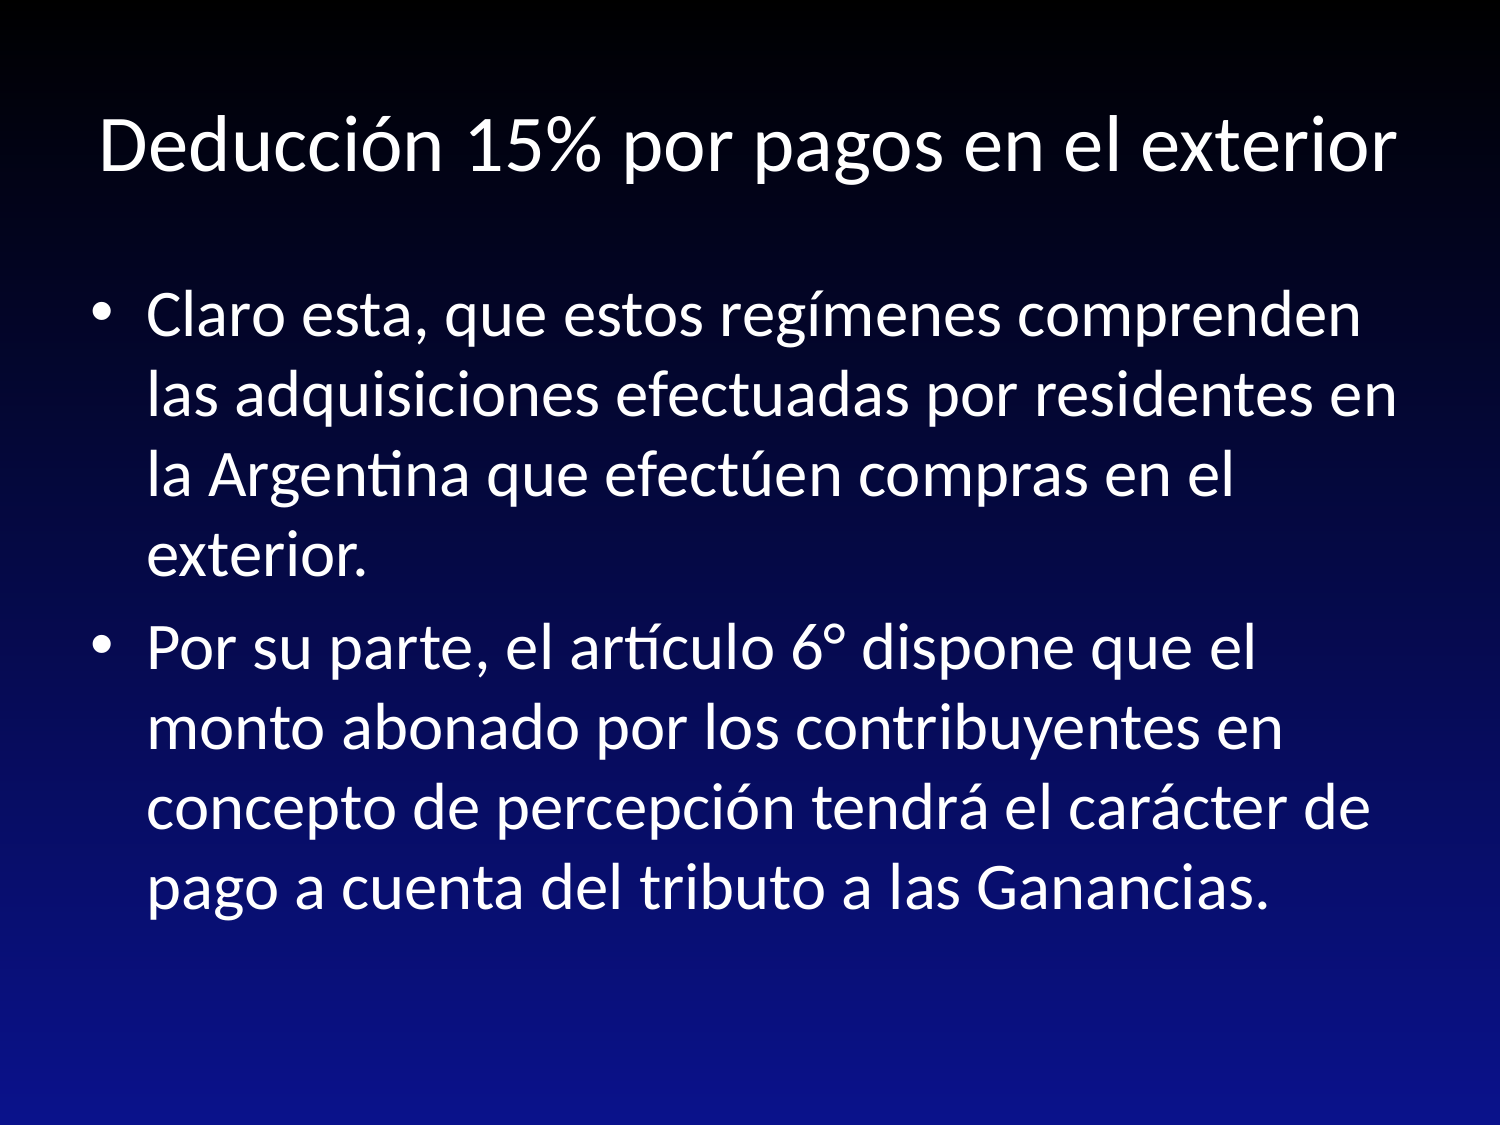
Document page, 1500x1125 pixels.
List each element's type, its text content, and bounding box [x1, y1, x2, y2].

title Deducción 15% por pagos en el exterior [74, 44, 1426, 233]
list Claro esta, que estos regímenes comprenden las adquisiciones efectuadas por residentes en la Argentina que efectúen compras en el exterior. Por su parte, el artículo 6° dispone que el monto abonado por los contribuyentes en concepto de percepción tendrá el carácter de pago a cuenta del tributo a las Ganancias. [74, 262, 1426, 1006]
